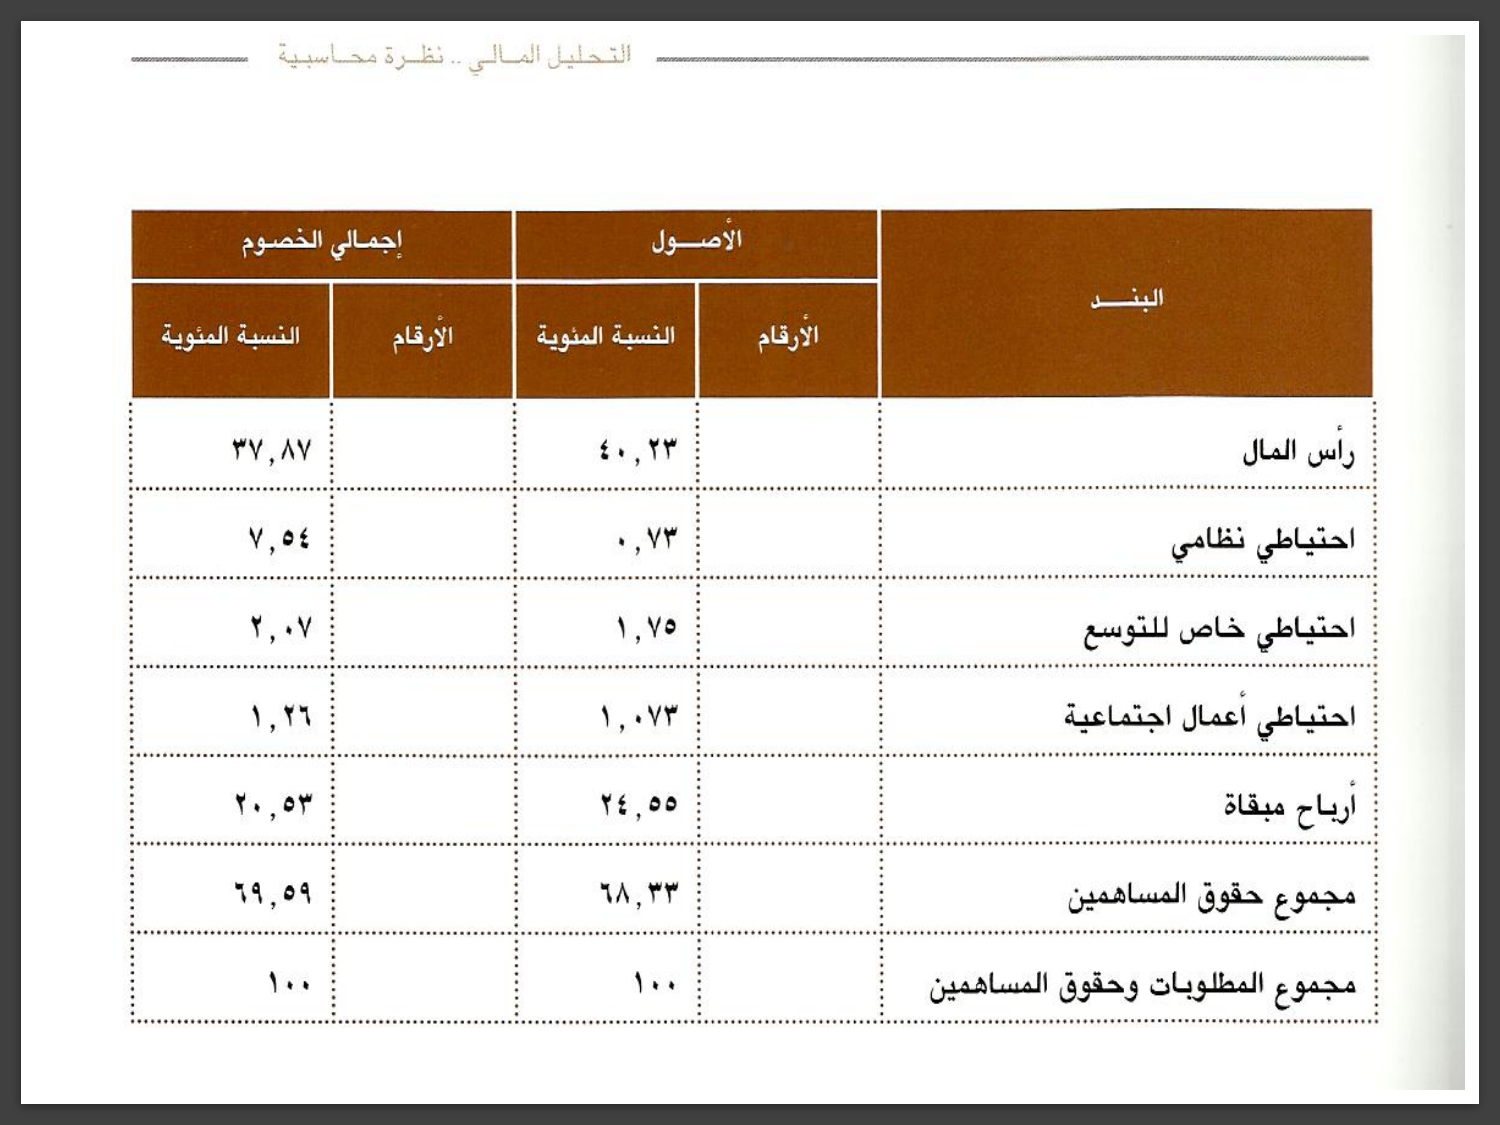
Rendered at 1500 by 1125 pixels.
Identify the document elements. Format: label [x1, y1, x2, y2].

picture [34, 34, 1466, 1091]
